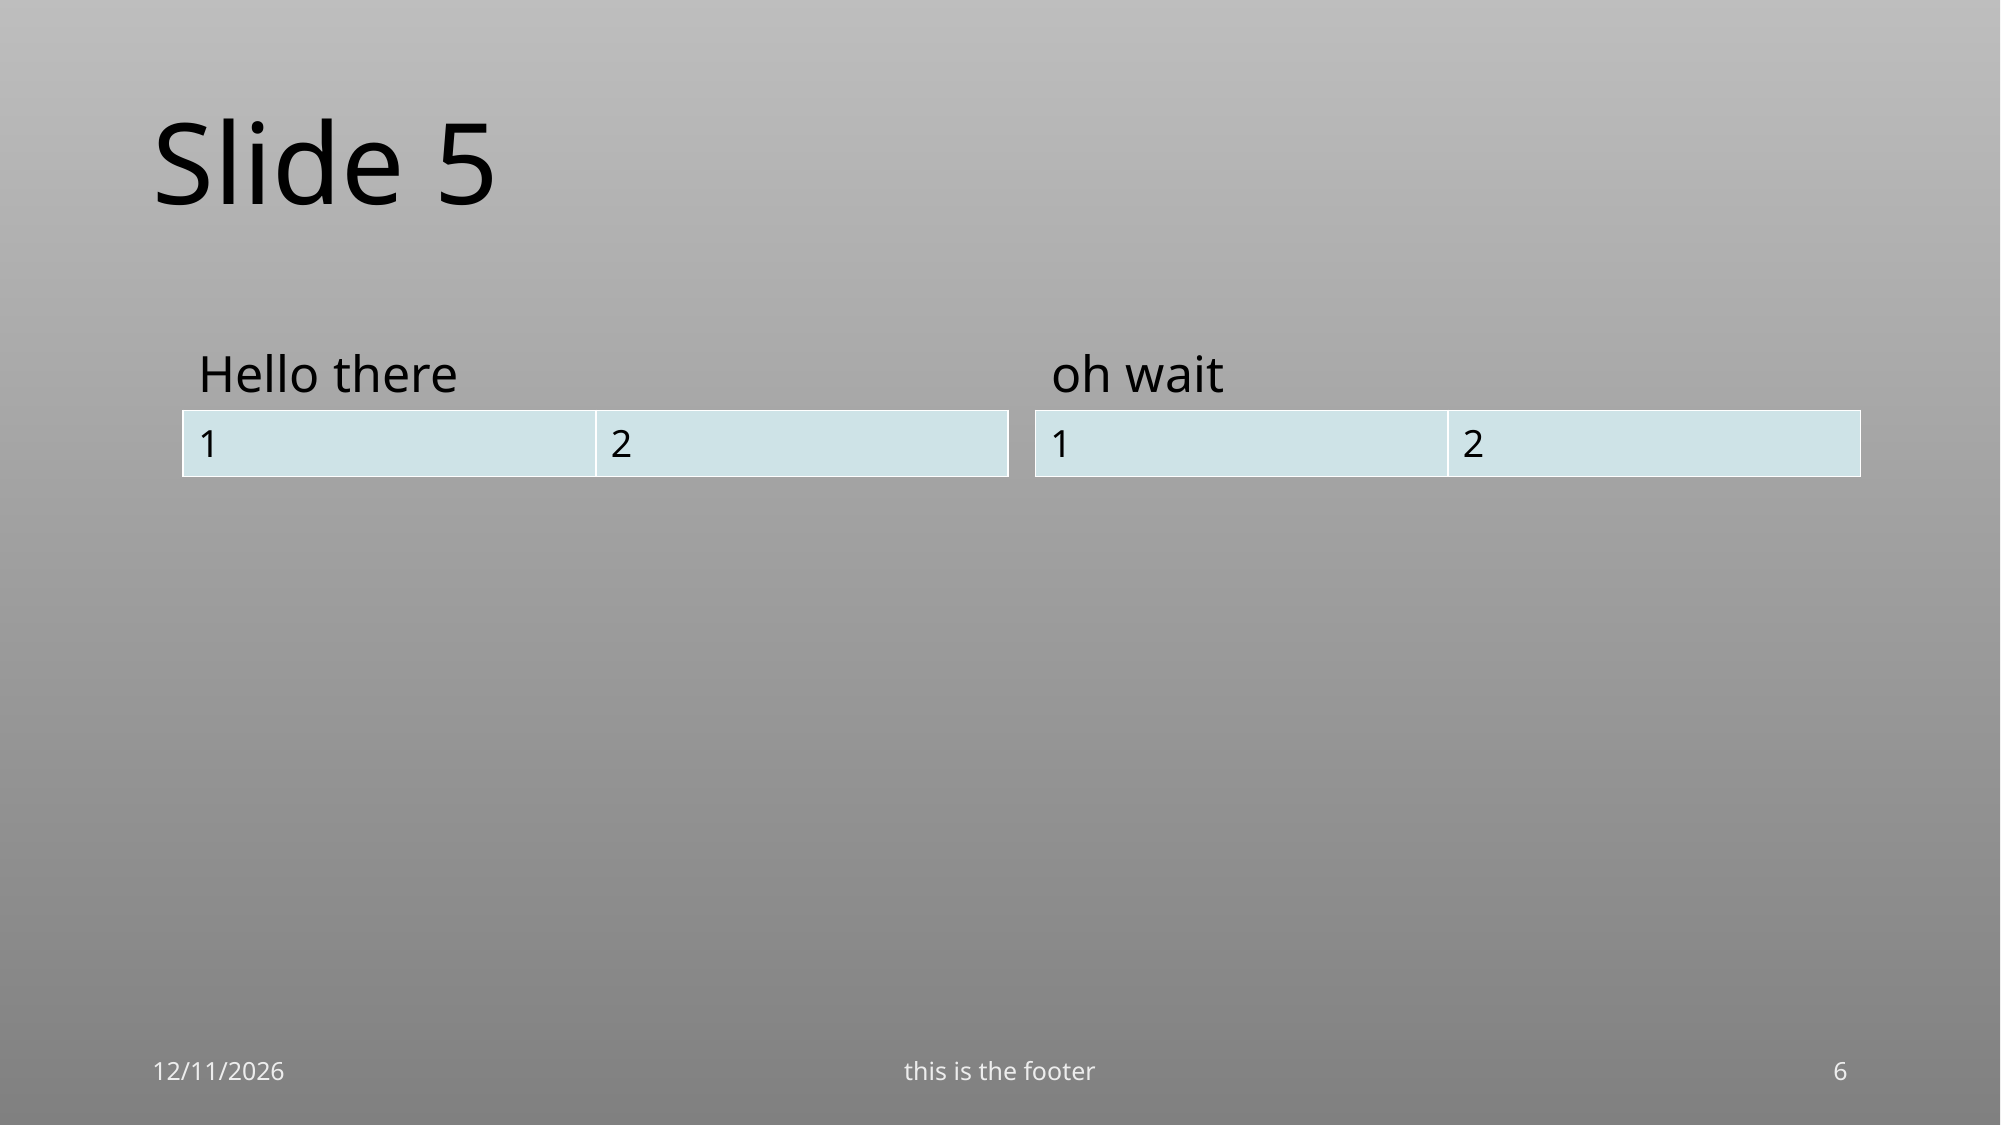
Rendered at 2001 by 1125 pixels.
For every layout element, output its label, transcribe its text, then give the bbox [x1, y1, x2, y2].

picture [0, 0, 2001, 1125]
list Hello there [183, 275, 1009, 410]
title Slide 5 [137, 59, 1863, 278]
table_header 1 [1036, 411, 1447, 476]
table_header 1 [184, 411, 595, 476]
slide_number ‹#› [1412, 1042, 1863, 1103]
footer this is the footer [662, 1042, 1338, 1103]
table_header 2 [597, 411, 1007, 476]
table_header 2 [1449, 411, 1860, 476]
list oh wait [1036, 275, 1863, 411]
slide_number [137, 1042, 588, 1103]
